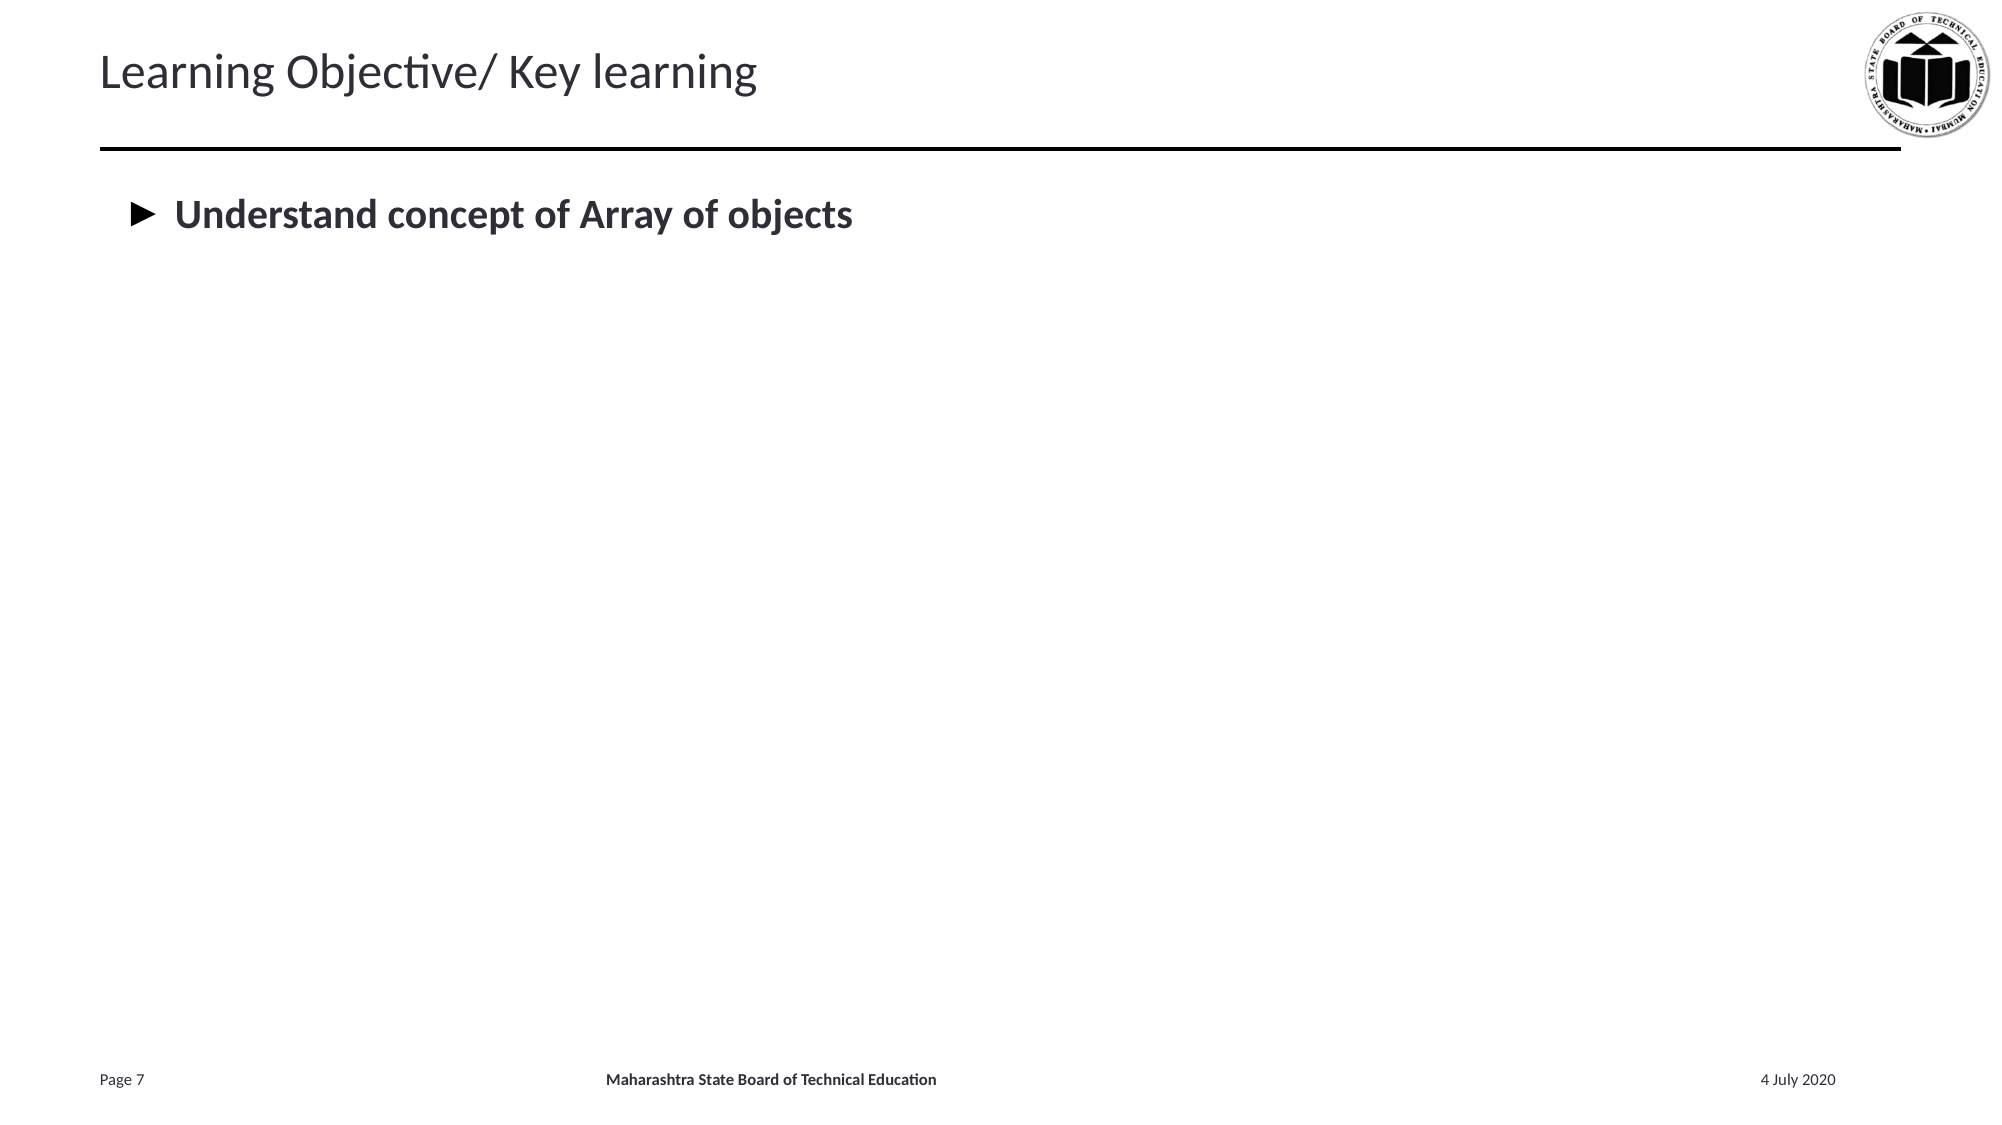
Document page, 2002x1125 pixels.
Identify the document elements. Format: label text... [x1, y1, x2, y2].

list Understand concept of Array of objects [100, 186, 1901, 999]
title Learning Objective/ Key learning [100, 48, 1901, 146]
picture [1852, 0, 2001, 149]
